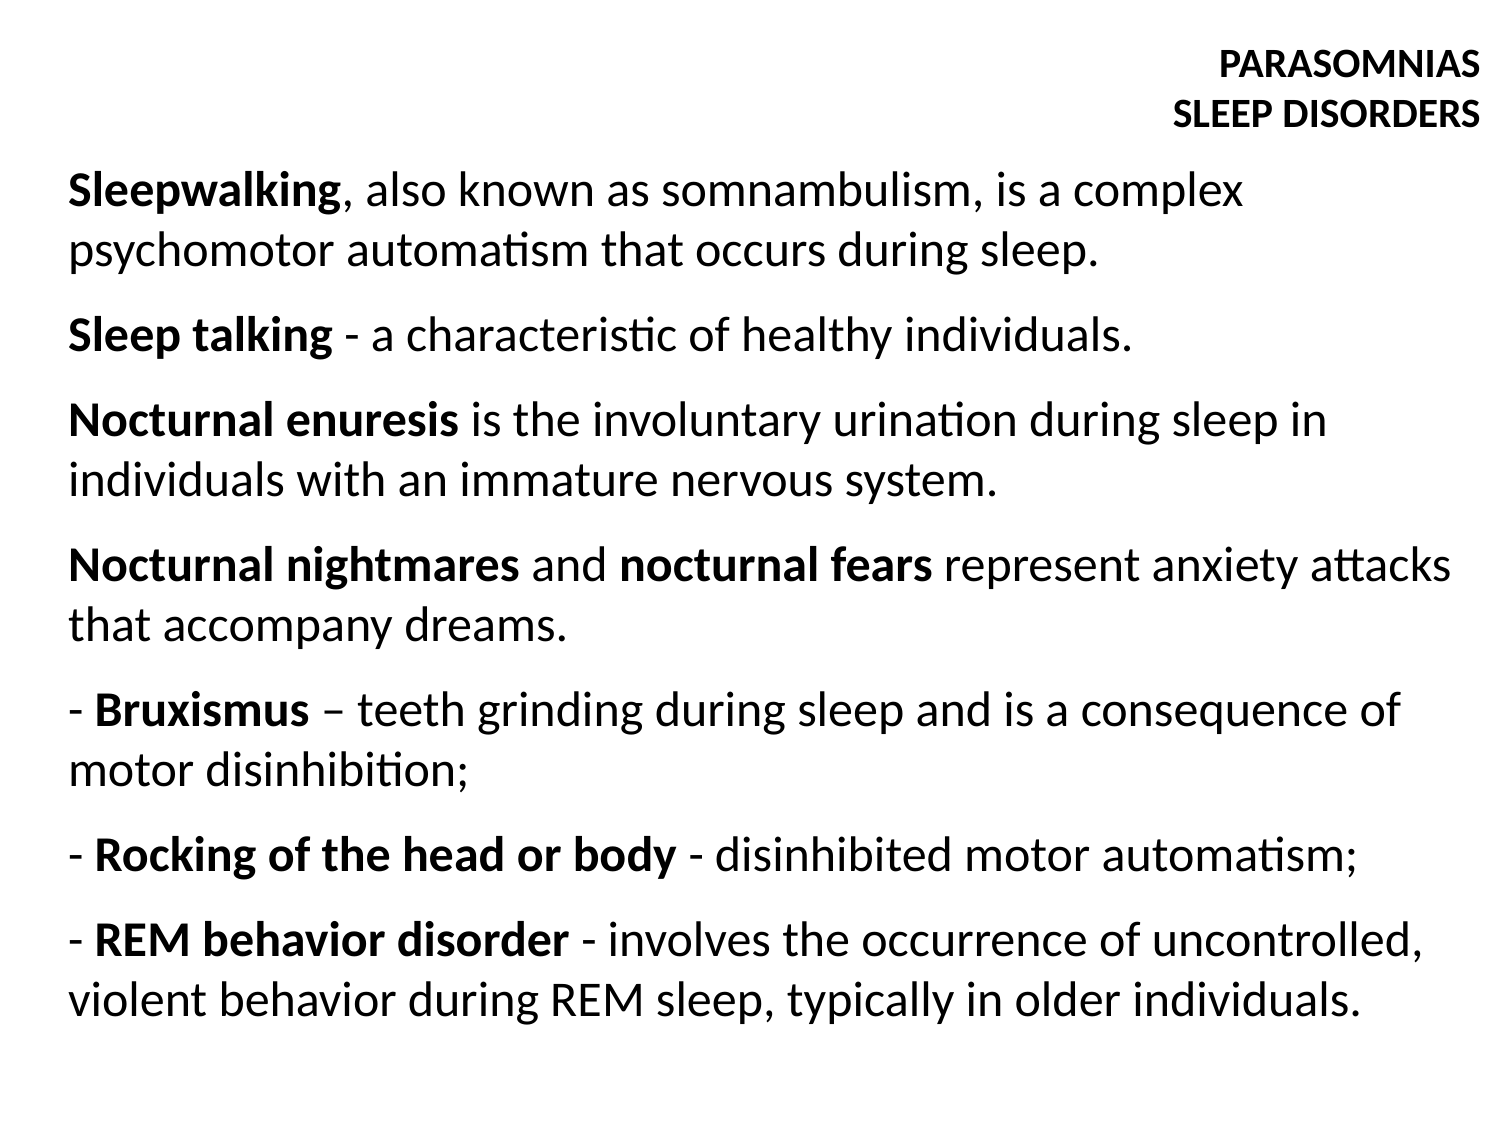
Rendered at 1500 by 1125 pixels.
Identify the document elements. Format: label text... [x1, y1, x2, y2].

text_box Sleepwalking, also known as somnambulism, is a complex psychomotor automatism that occurs during sleep. Sleep talking - a characteristic of healthy individuals. Nocturnal enuresis is the involuntary urination during sleep in individuals with an immature nervous system. Nocturnal nightmares and nocturnal fears represent anxiety attacks that accompany dreams. - Bruxismus – teeth grinding during sleep and is a consequence of motor disinhibition; - Rocking of the head or body - disinhibited motor automatism; - REM behavior disorder - involves the occurrence of uncontrolled, violent behavior during REM sleep, typically in older individuals. [0, 148, 1500, 1119]
text_box PARASOMNIAS SLEEP DISORDERS [145, 0, 1496, 148]
